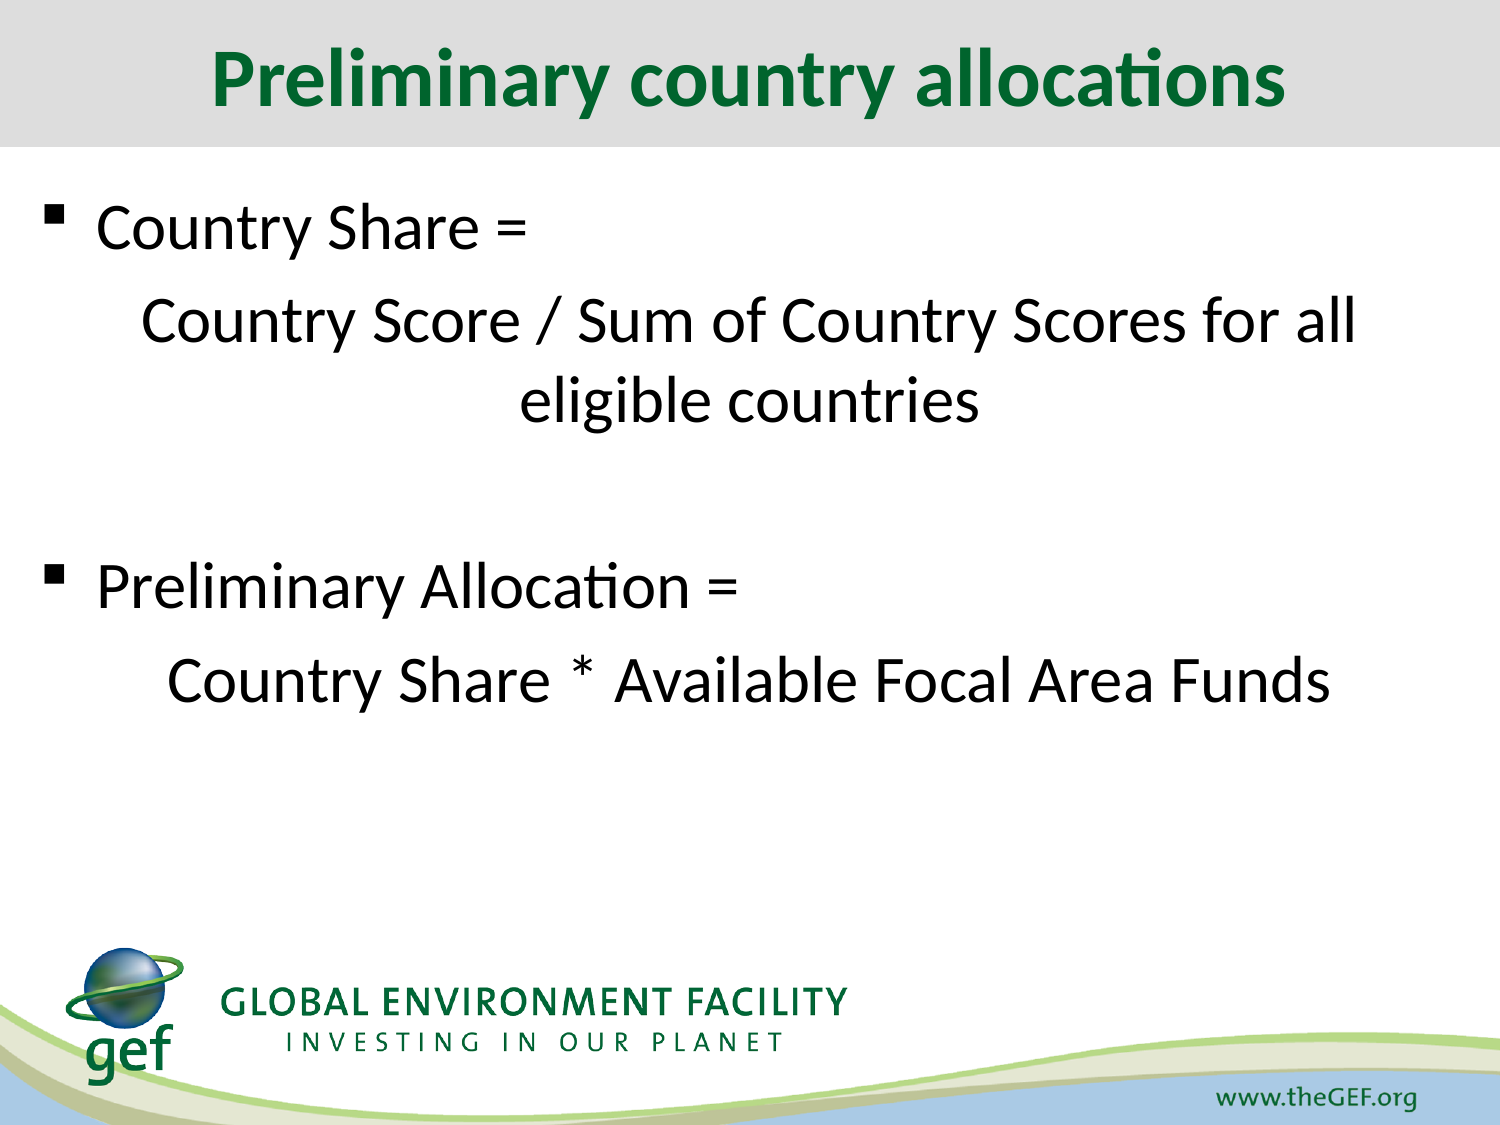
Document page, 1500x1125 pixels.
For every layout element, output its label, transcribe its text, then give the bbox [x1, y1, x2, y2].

list Country Share = Country Score / Sum of Country Scores for all eligible countries Preliminary Allocation = Country Share * Available Focal Area Funds [24, 174, 1476, 1038]
picture [0, 920, 1500, 1125]
text_box Preliminary country allocations [0, 0, 1500, 147]
